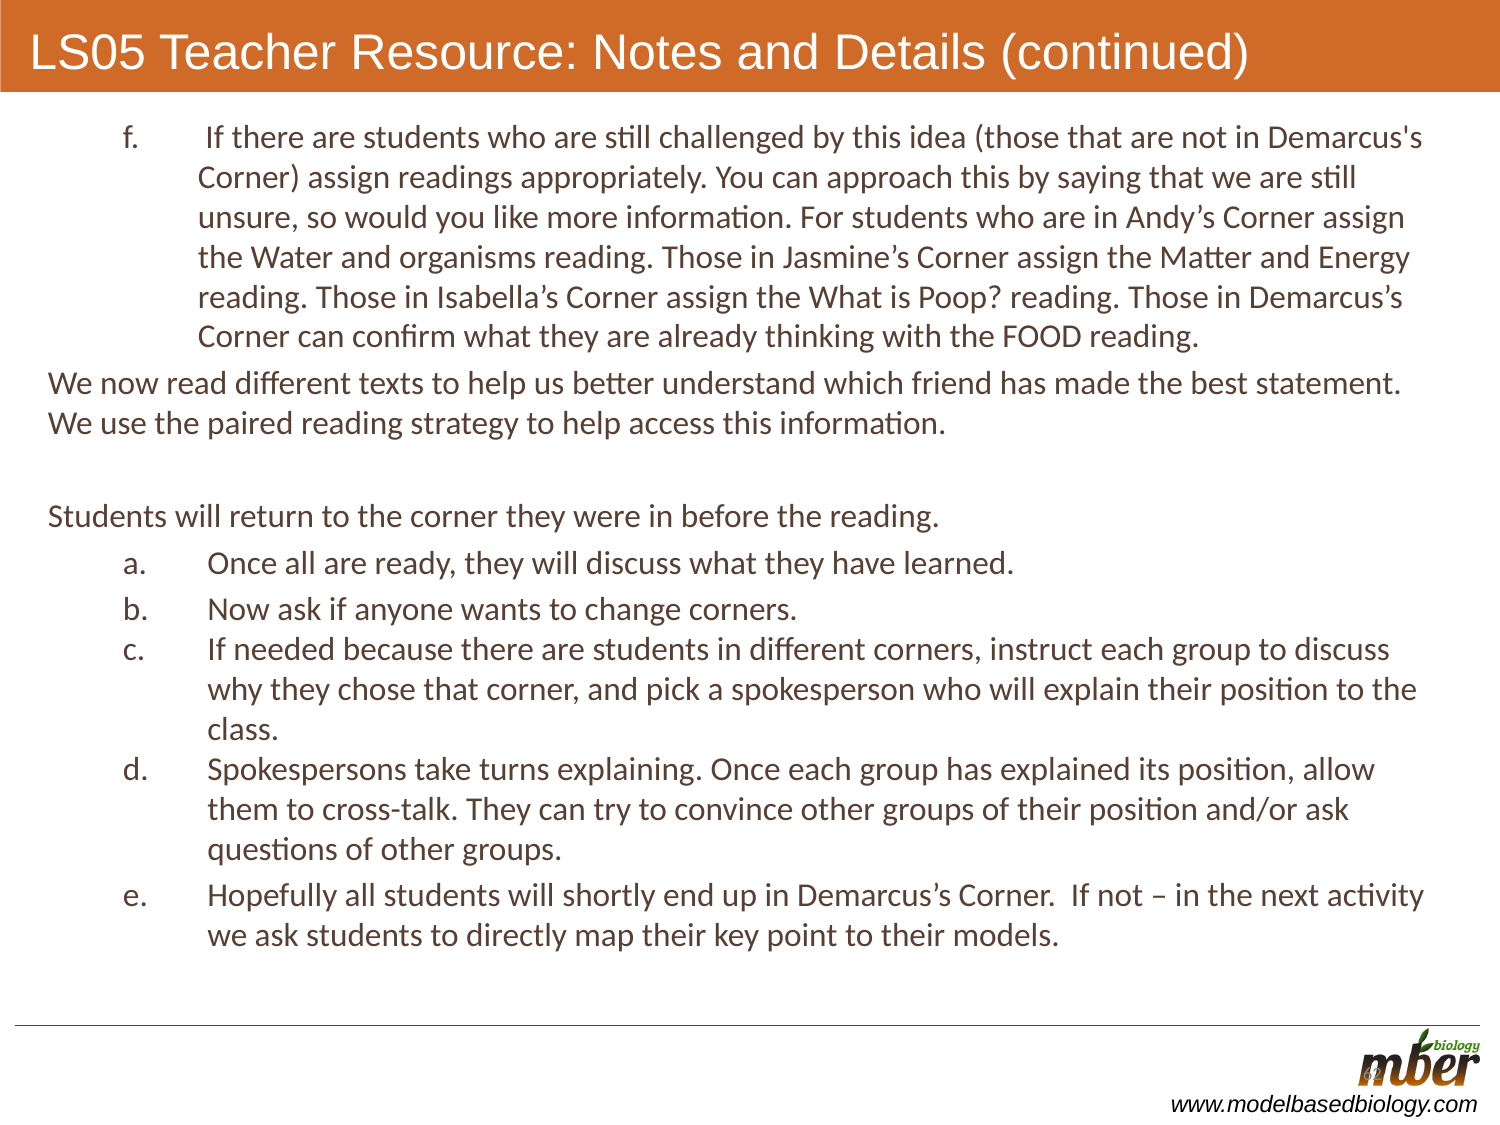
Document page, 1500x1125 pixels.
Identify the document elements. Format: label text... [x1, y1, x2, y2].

title LS05 Teacher Resource: Notes and Details (continued) [14, 11, 1480, 89]
slide_number 62 [1059, 1042, 1397, 1103]
picture [1358, 1028, 1480, 1086]
text_box If there are students who are still challenged by this idea (those that are not in Demarcus's Corner) assign readings appropriately. You can approach this by saying that we are still unsure, so would you like more information. For students who are in Andy’s Corner assign the Water and organisms reading. Those in Jasmine’s Corner assign the Matter and Energy reading. Those in Isabella’s Corner assign the What is Poop? reading. Those in Demarcus’s Corner can confirm what they are already thinking with the FOOD reading. We now read different texts to help us better understand which friend has made the best statement. We use the paired reading strategy to help access this information. Students will return to the corner they were in before the reading. Once all are ready, they will discuss what they have learned. Now ask if anyone wants to change corners. If needed because there are students in different corners, instruct each group to discuss why they chose that corner, and pick a spokesperson who will explain their position to the class. Spokespersons take turns explaining. Once each group has explained its position, allow them to cross-talk. They can try to convince other groups of their position and/or ask questions of other groups. Hopefully all students will shortly end up in Demarcus’s Corner. If not – in the next activity we ask students to directly map their key point to their models. <more details can be found in the “presenter notes” field under each slide> [33, 107, 1461, 1019]
